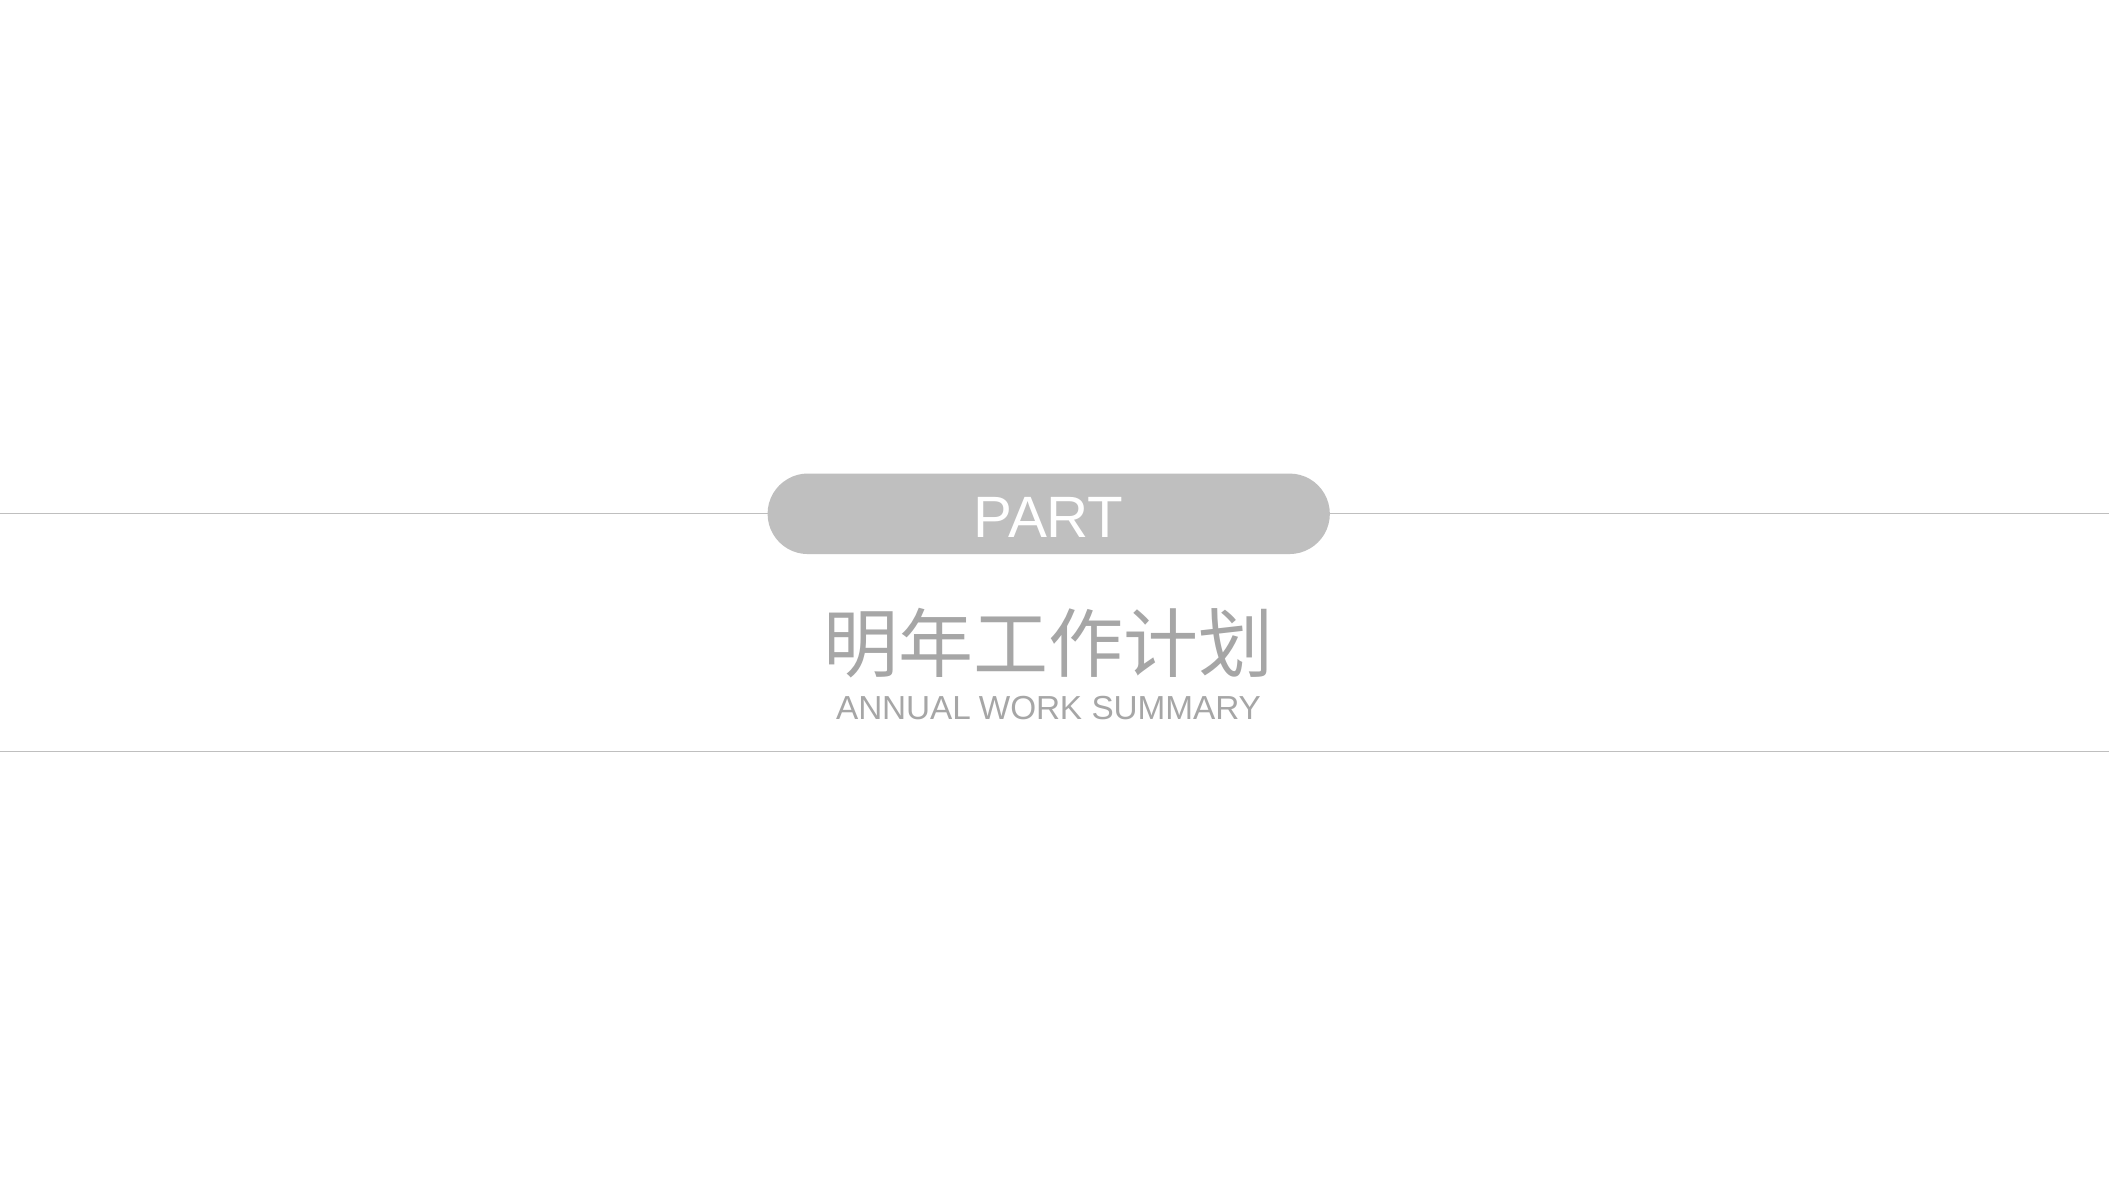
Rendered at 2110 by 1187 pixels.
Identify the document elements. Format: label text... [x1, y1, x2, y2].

text_box PART [767, 473, 1330, 513]
text_box PART [767, 514, 1330, 555]
